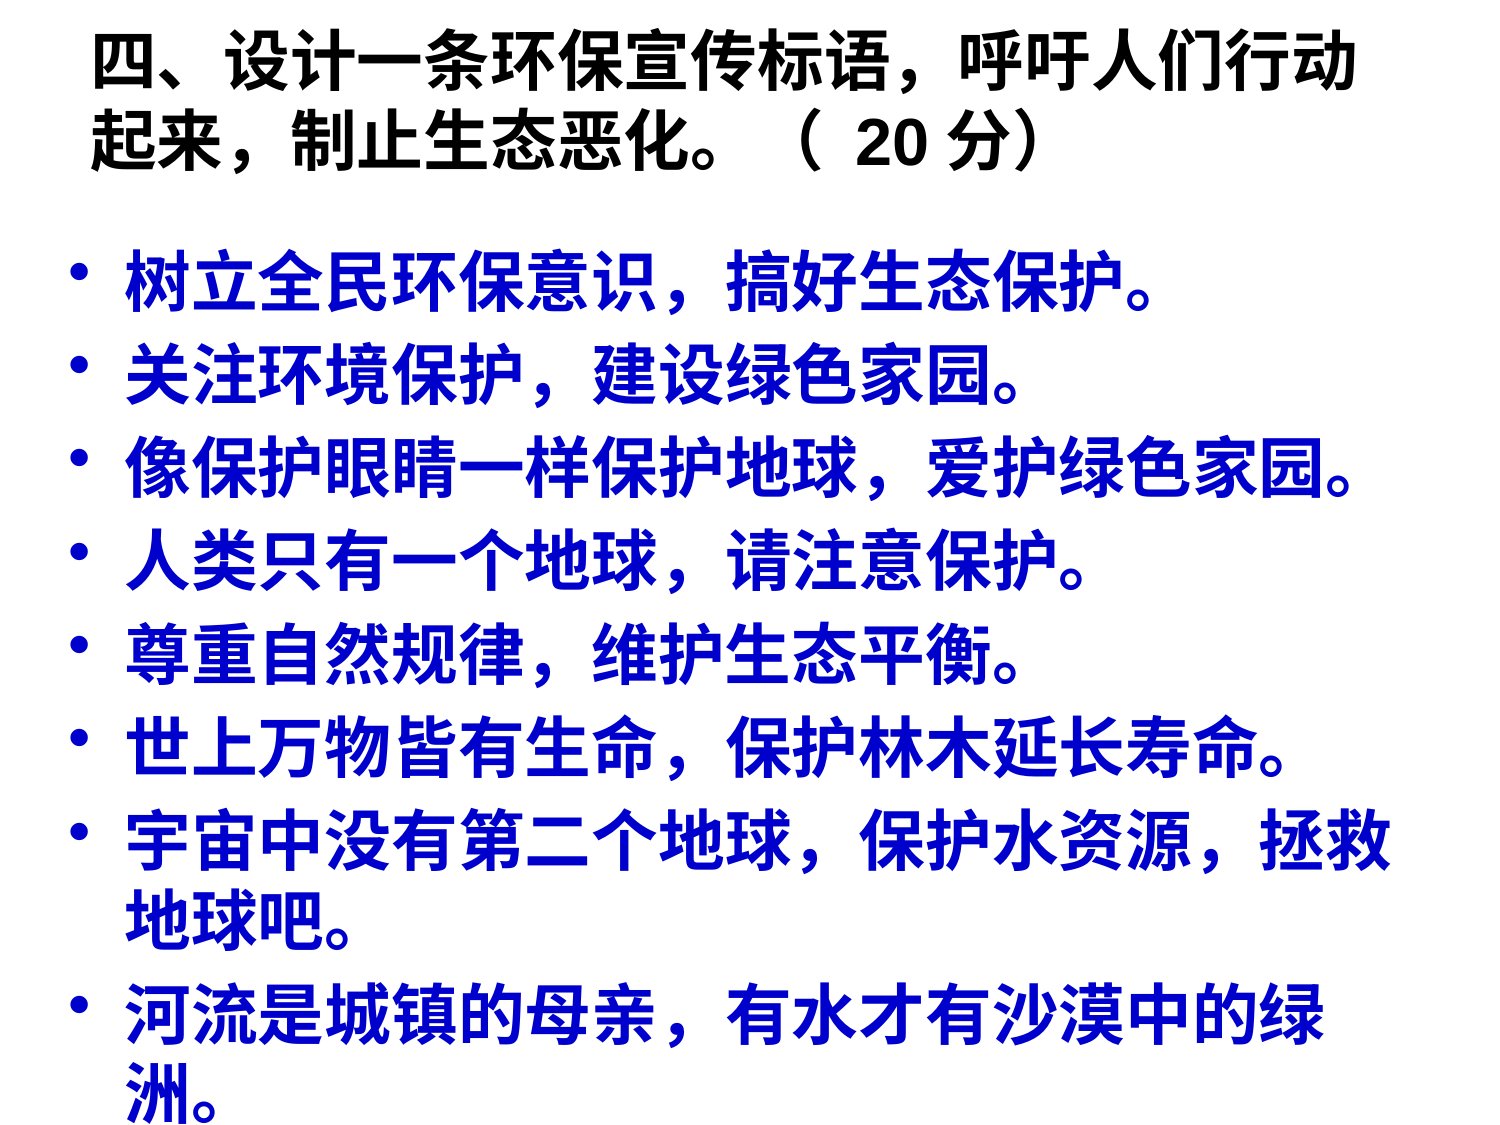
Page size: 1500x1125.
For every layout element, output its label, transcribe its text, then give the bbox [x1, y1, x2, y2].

title 四、设计一条环保宣传标语，呼吁人们行动起来，制止生态恶化。（ 20分） [75, 45, 1425, 231]
list 树立全民环保意识，搞好生态保护。 关注环境保护，建设绿色家园。 像保护眼睛一样保护地球，爱护绿色家园。 人类只有一个地球，请注意保护。 尊重自然规律，维护生态平衡。 世上万物皆有生命，保护林木延长寿命。 宇宙中没有第二个地球，保护水资源，拯救地球吧。 河流是城镇的母亲，有水才有沙漠中的绿洲。 从我做起，保护环境。 [53, 231, 1447, 1000]
